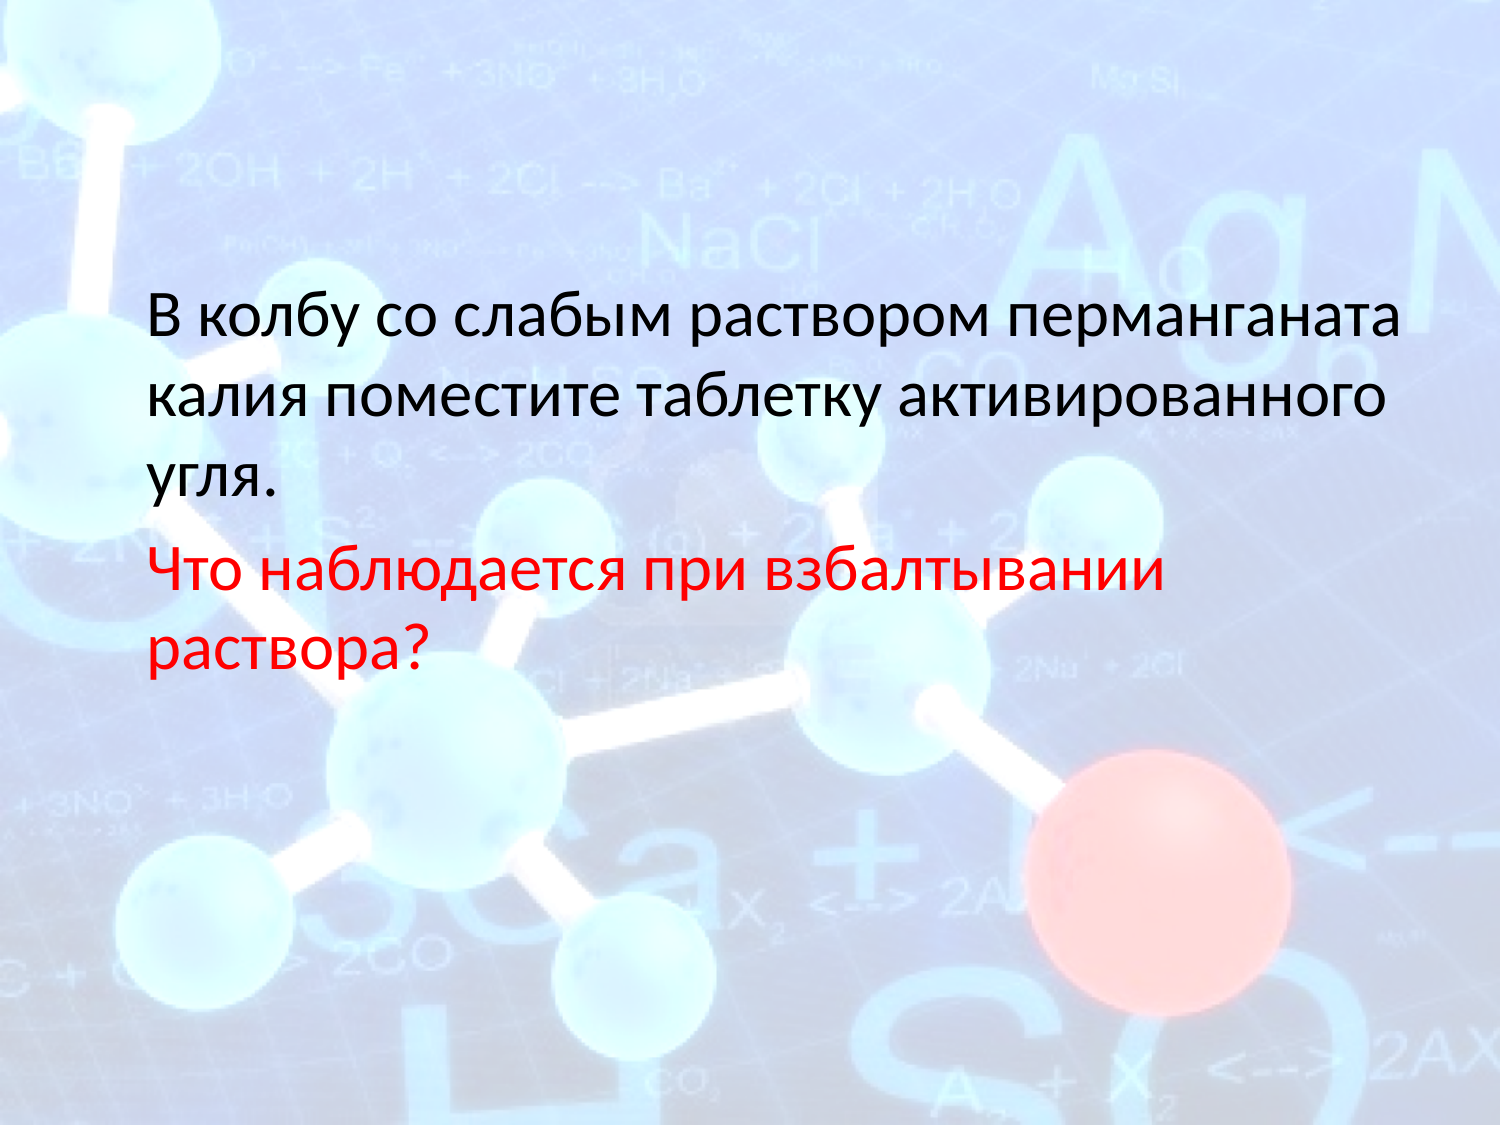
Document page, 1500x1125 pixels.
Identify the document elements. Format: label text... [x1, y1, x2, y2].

picture [0, 0, 1500, 1125]
list В колбу со слабым раствором перманганата калия поместите таблетку активированного угля. Что наблюдается при взбалтывании раствора? [75, 262, 1425, 1005]
